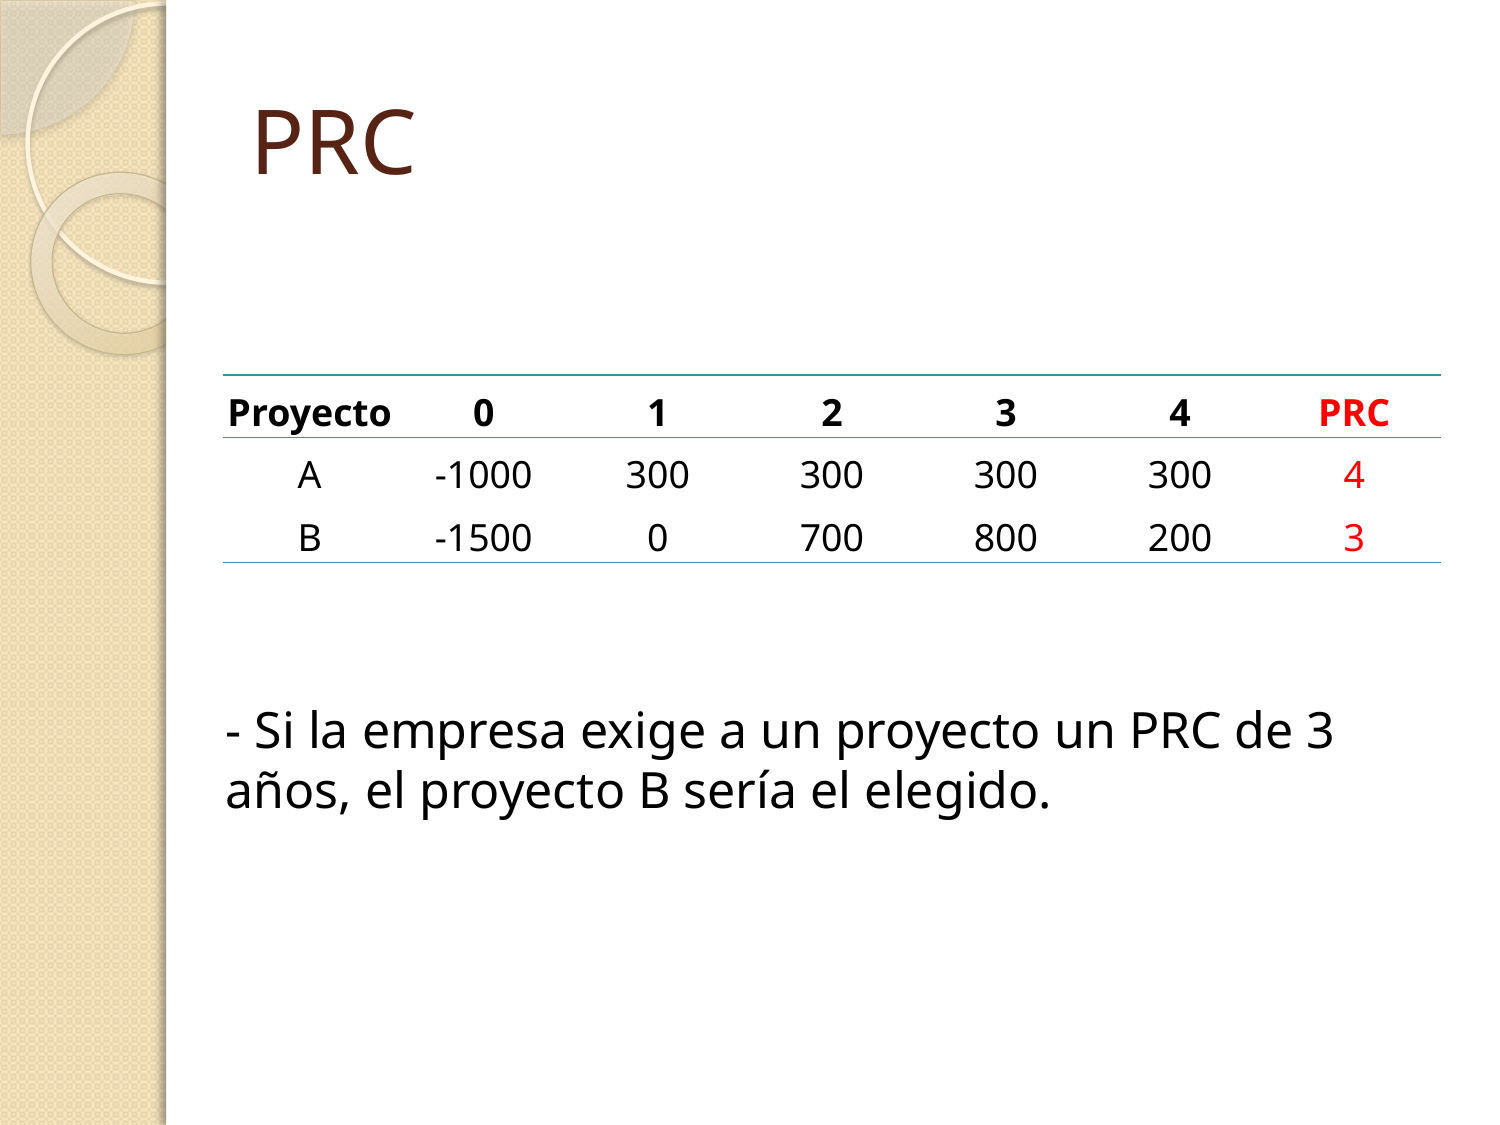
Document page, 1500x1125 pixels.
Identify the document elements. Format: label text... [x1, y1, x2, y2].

table_cell -1000 [397, 438, 571, 500]
table_cell 300 [1093, 438, 1267, 500]
table_header 1 [571, 376, 745, 437]
table_cell 3 [1267, 500, 1441, 562]
table_header PRC [1267, 376, 1441, 437]
table_header Proyecto [223, 376, 397, 437]
table_cell 200 [1093, 500, 1267, 562]
table_cell A [223, 438, 397, 500]
table_header 2 [745, 376, 919, 437]
table_header 0 [397, 376, 571, 437]
table_cell B [223, 500, 397, 562]
text_box - Si la empresa exige a un proyecto un PRC de 3 años, el proyecto B sería el elegido. [210, 691, 1442, 827]
table_cell 300 [571, 438, 745, 500]
table_header 3 [919, 376, 1093, 437]
table_cell 300 [745, 438, 919, 500]
table_cell 4 [1267, 438, 1441, 500]
table_cell 700 [745, 500, 919, 562]
table_header 4 [1093, 376, 1267, 437]
table_cell 300 [919, 438, 1093, 500]
table_cell -1500 [397, 500, 571, 562]
table_cell 800 [919, 500, 1093, 562]
title PRC [235, 45, 1466, 233]
table_cell 0 [571, 500, 745, 562]
